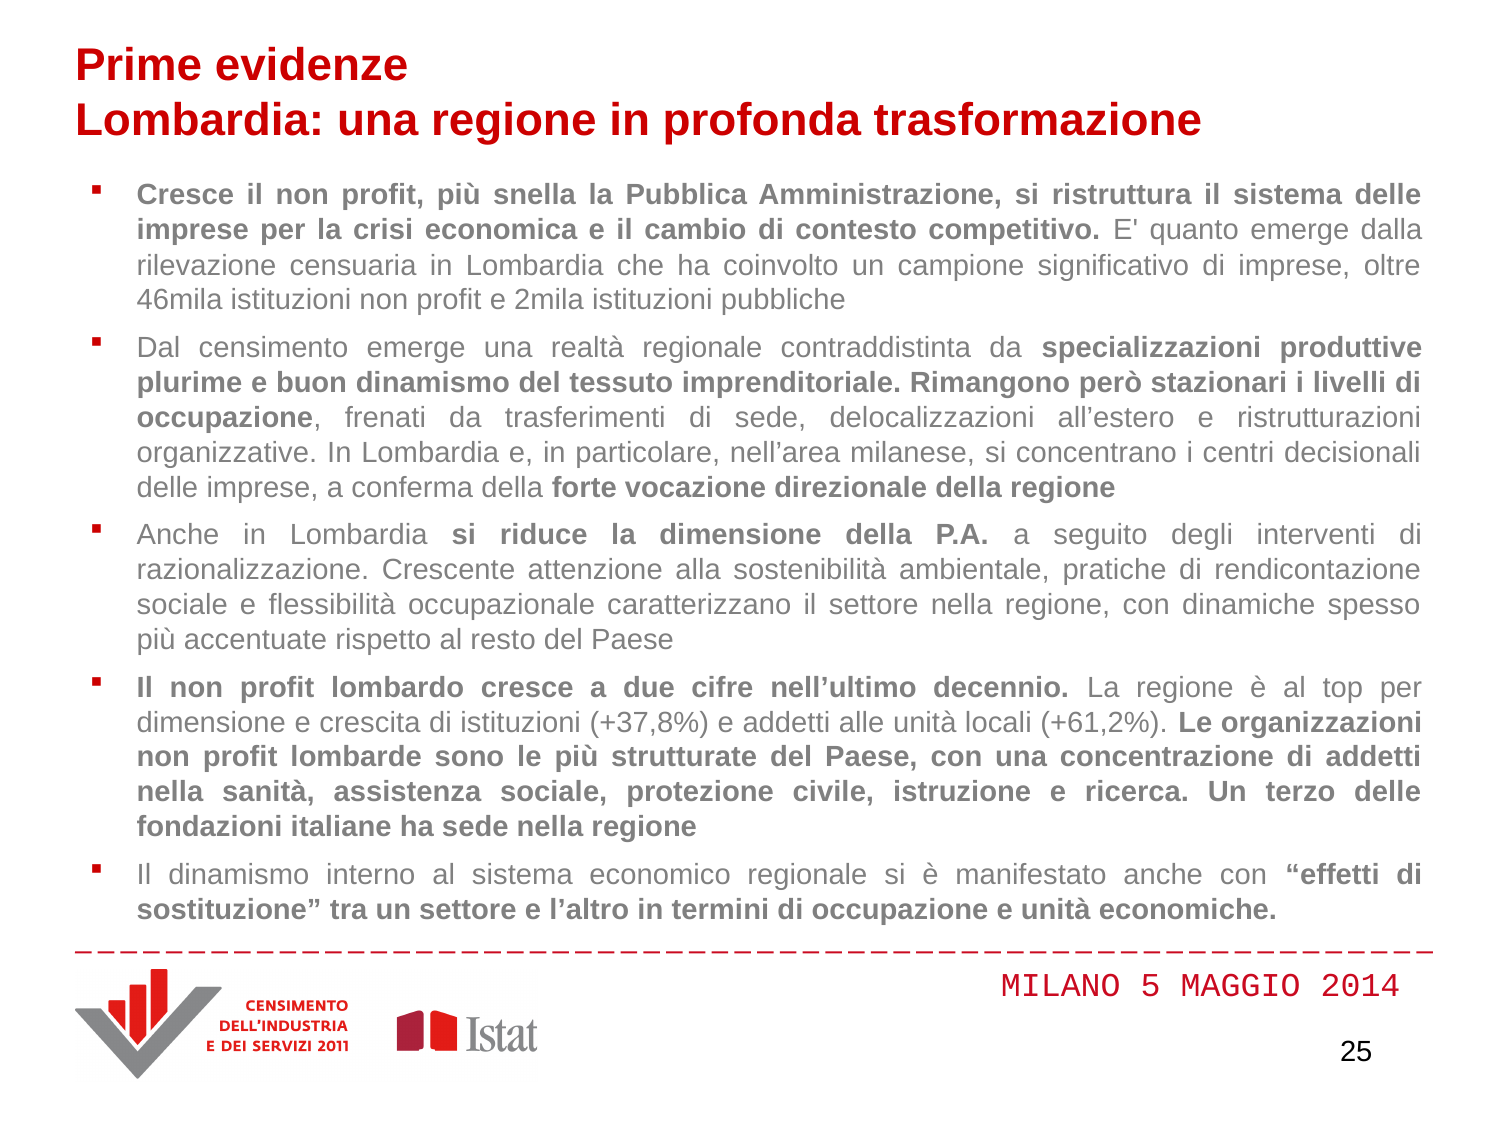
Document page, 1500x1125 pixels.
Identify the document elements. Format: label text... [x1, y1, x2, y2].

picture [74, 969, 538, 1082]
slide_number 25 [1074, 1025, 1388, 1100]
text_box Cresce il non profit, più snella la Pubblica Amministrazione, si ristruttura il sistema delle imprese per la crisi economica e il cambio di contesto competitivo. E' quanto emerge dalla rilevazione censuaria in Lombardia che ha coinvolto un campione significativo di imprese, oltre 46mila istituzioni non profit e 2mila istituzioni pubbliche Dal censimento emerge una realtà regionale contraddistinta da specializzazioni produttive plurime e buon dinamismo del tessuto imprenditoriale. Rimangono però stazionari i livelli di occupazione, frenati da trasferimenti di sede, delocalizzazioni all’estero e ristrutturazioni organizzative. In Lombardia e, in particolare, nell’area milanese, si concentrano i centri decisionali delle imprese, a conferma della forte vocazione direzionale della regione Anche in Lombardia si riduce la dimensione della P.A. a seguito degli interventi di razionalizzazione. Crescente attenzione alla sostenibilità ambientale, pratiche di rendicontazione sociale e flessibilità occupazionale caratterizzano il settore nella regione, con dinamiche spesso più accentuate rispetto al resto del Paese Il non profit lombardo cresce a due cifre nell’ultimo decennio. La regione è al top per dimensione e crescita di istituzioni (+37,8%) e addetti alle unità locali (+61,2%). Le organizzazioni non profit lombarde sono le più strutturate del Paese, con una concentrazione di addetti nella sanità, assistenza sociale, protezione civile, istruzione e ricerca. Un terzo delle fondazioni italiane ha sede nella regione Il dinamismo interno al sistema economico regionale si è manifestato anche con “effetti di sostituzione” tra un settore e l’altro in termini di occupazione e unità economiche. [74, 168, 1438, 933]
text_box Prime evidenze Lombardia: una regione in profonda trasformazione [75, 54, 1388, 125]
